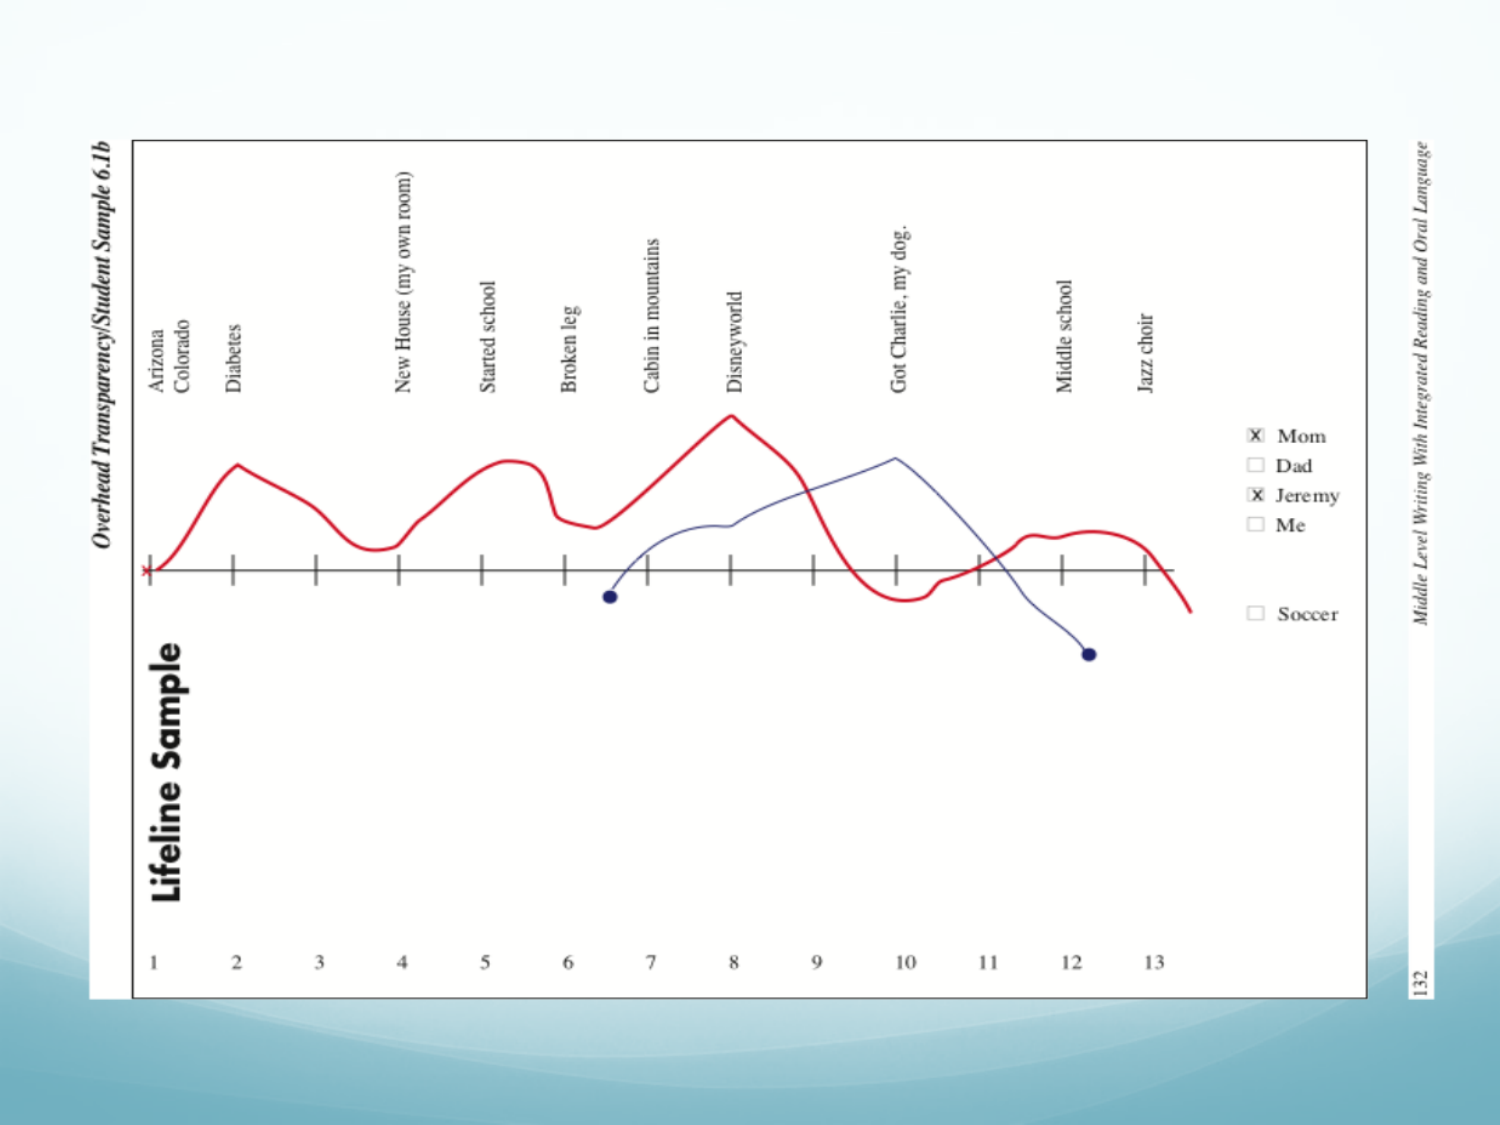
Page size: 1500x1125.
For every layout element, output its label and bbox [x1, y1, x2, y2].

list [0, 0, 1500, 1125]
